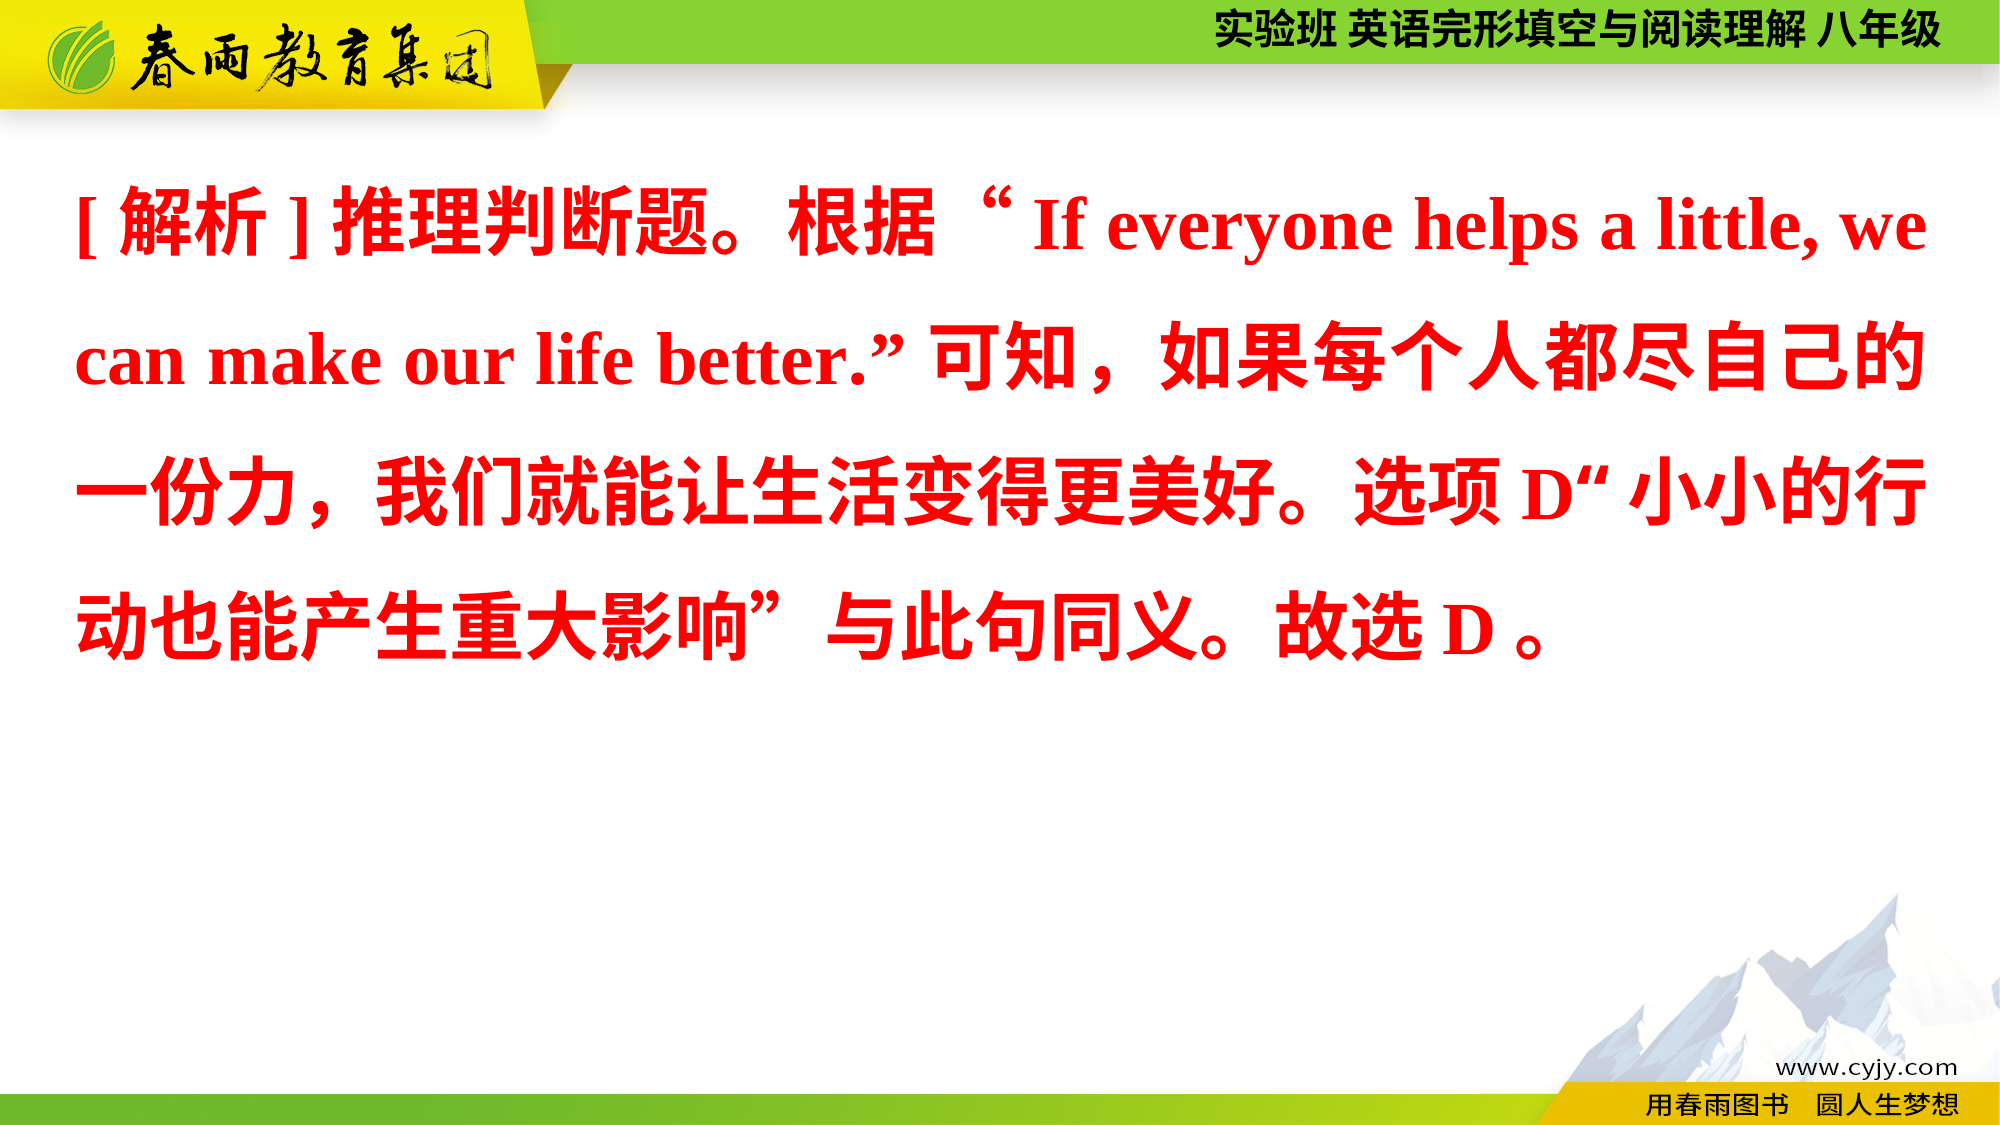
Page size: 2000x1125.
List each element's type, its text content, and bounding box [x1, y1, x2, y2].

picture [0, 0, 2000, 1125]
list [解析]推理判断题。根据“If everyone helps a little, we can make our life better.”可知，如果每个人都尽自己的一份力，我们就能让生活变得更美好。选项D“小小的行动也能产生重大影响”与此句同义。故选D。 [59, 122, 1944, 683]
